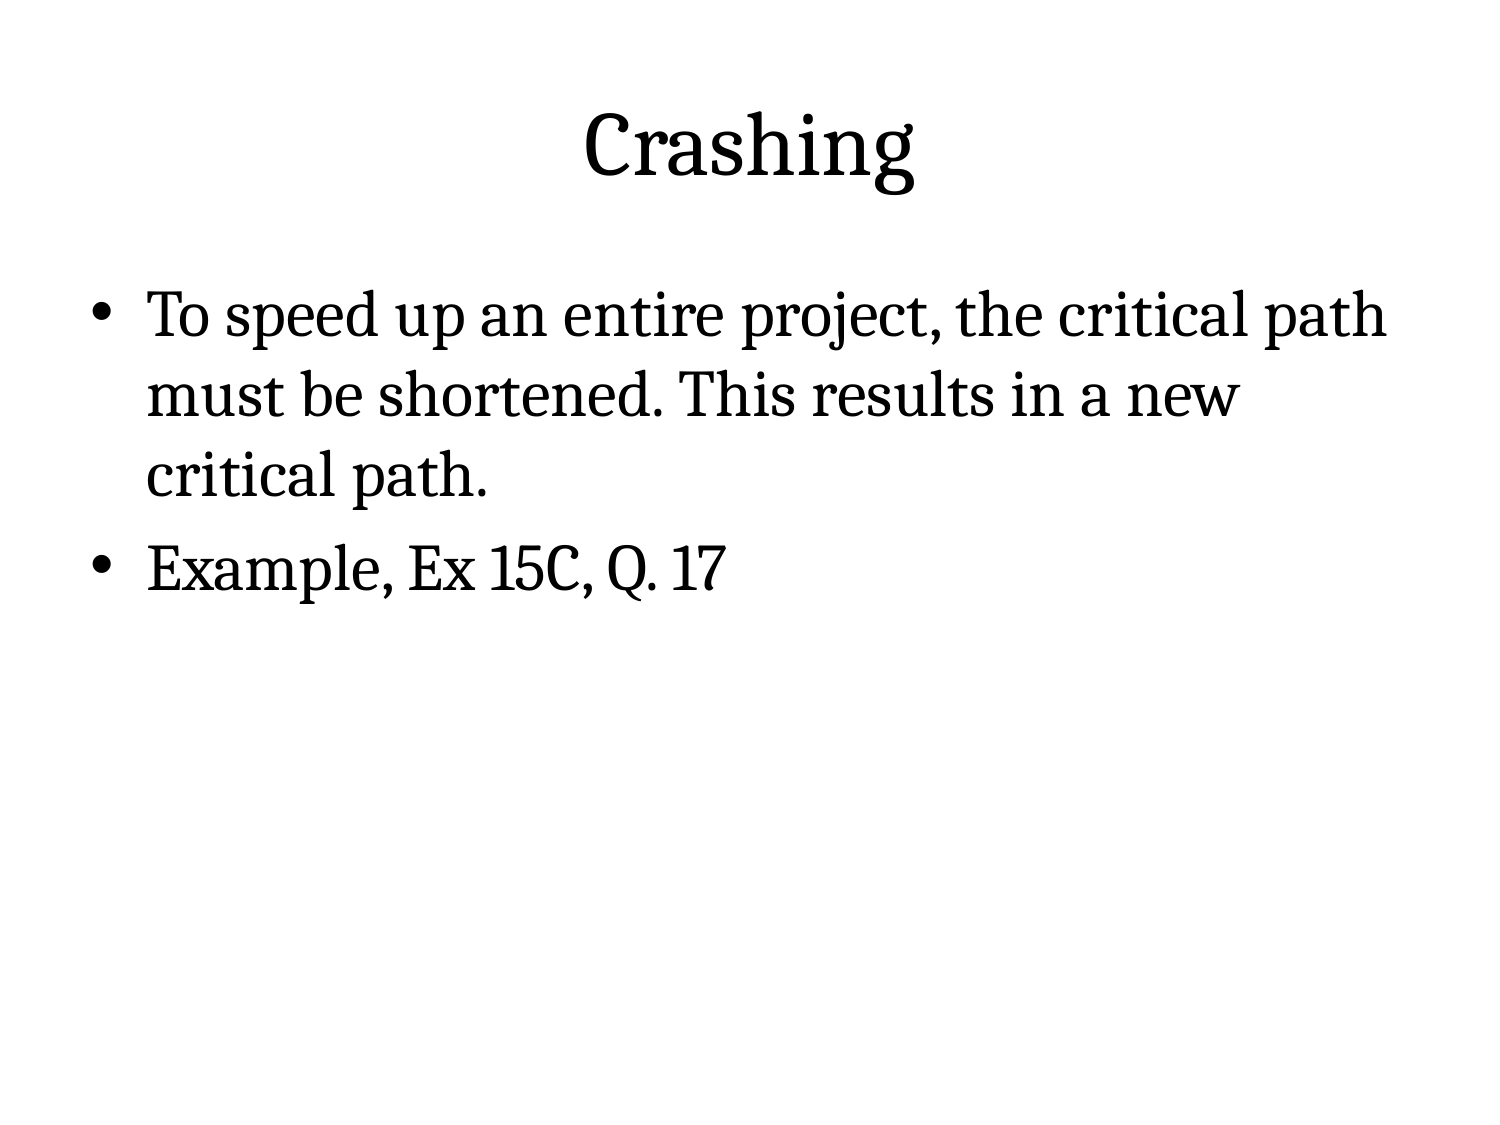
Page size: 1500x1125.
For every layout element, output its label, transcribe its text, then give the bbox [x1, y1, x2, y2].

title Crashing [75, 45, 1425, 233]
list To speed up an entire project, the critical path must be shortened. This results in a new critical path. Example, Ex 15C, Q. 17 [75, 262, 1425, 1005]
